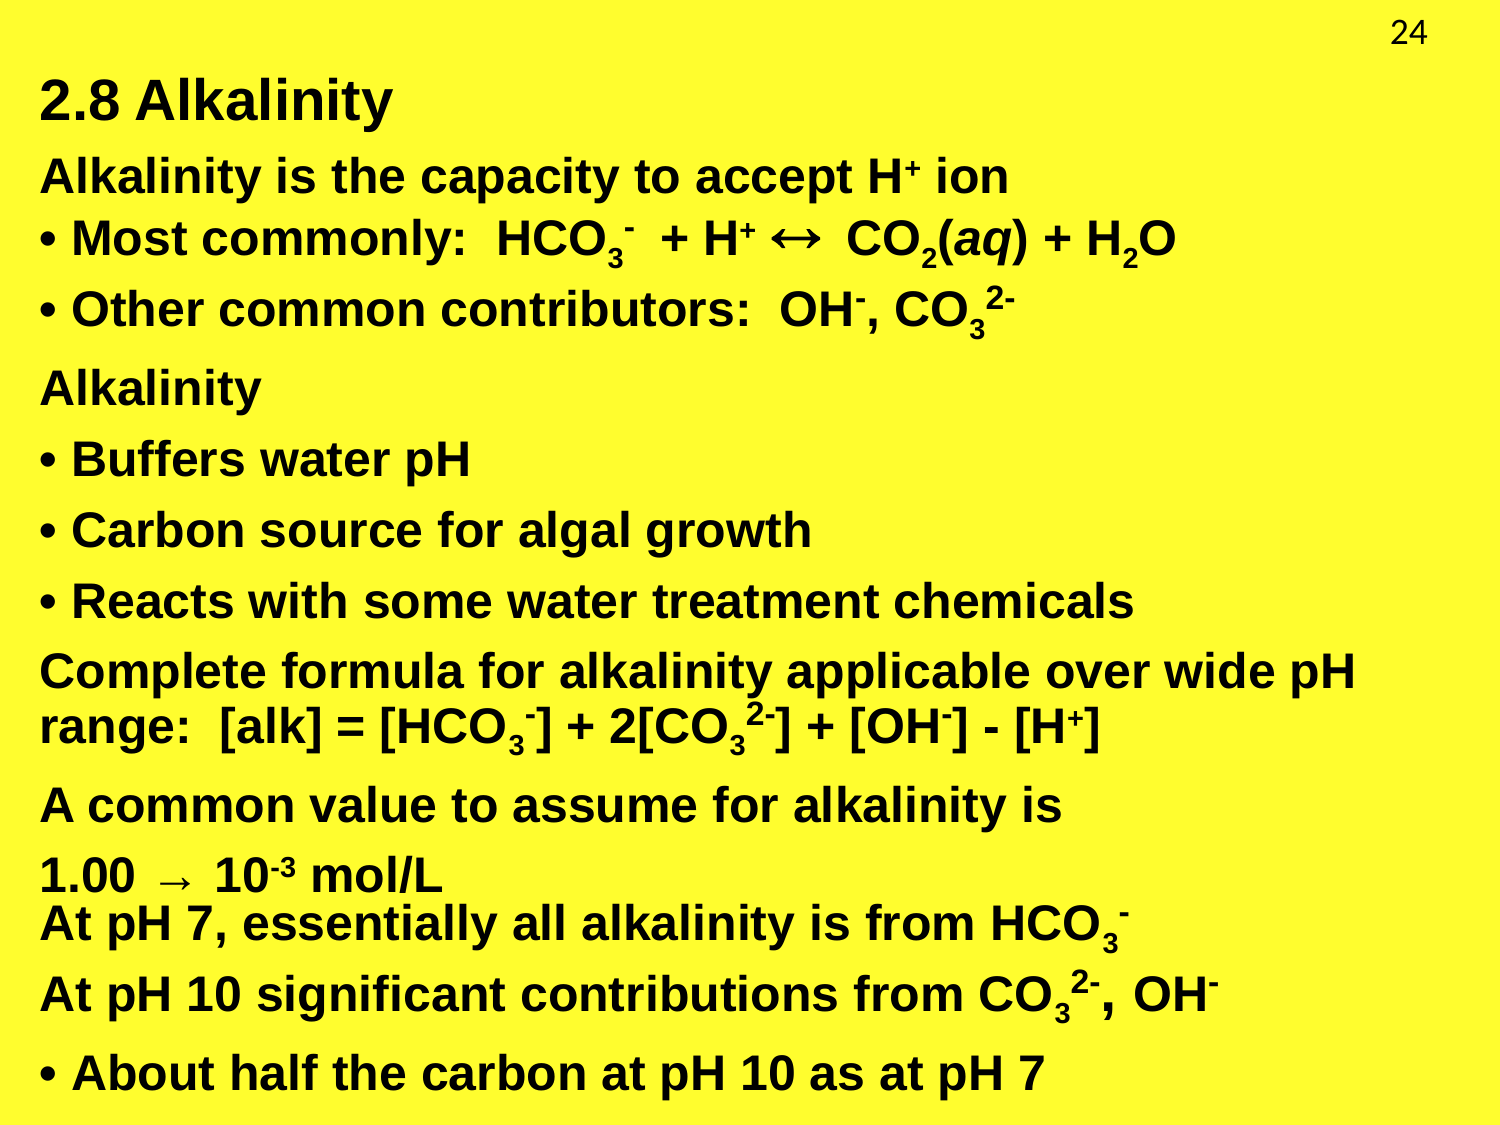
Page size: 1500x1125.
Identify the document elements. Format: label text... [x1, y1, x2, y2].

text_box 24 [1374, 0, 1488, 60]
text_box At pH 7, essentially all alkalinity is from HCO3- At pH 10 significant contributions from CO32-, OH- • About half the carbon at pH 10 as at pH 7 [24, 889, 1500, 1108]
text_box 2.8 Alkalinity Alkalinity is the capacity to accept H+ ion • Most commonly: HCO3- + H+ « CO2(aq) + H2O • Other common contributors: OH-, CO32- Alkalinity • Buffers water pH • Carbon source for algal growth • Reacts with some water treatment chemicals Complete formula for alkalinity applicable over wide pH range: [alk] = [HCO3-] + 2[CO32-] + [OH-] - [H+] A common value to assume for alkalinity is 1.00 → 10-3 mol/L [24, 50, 1463, 889]
